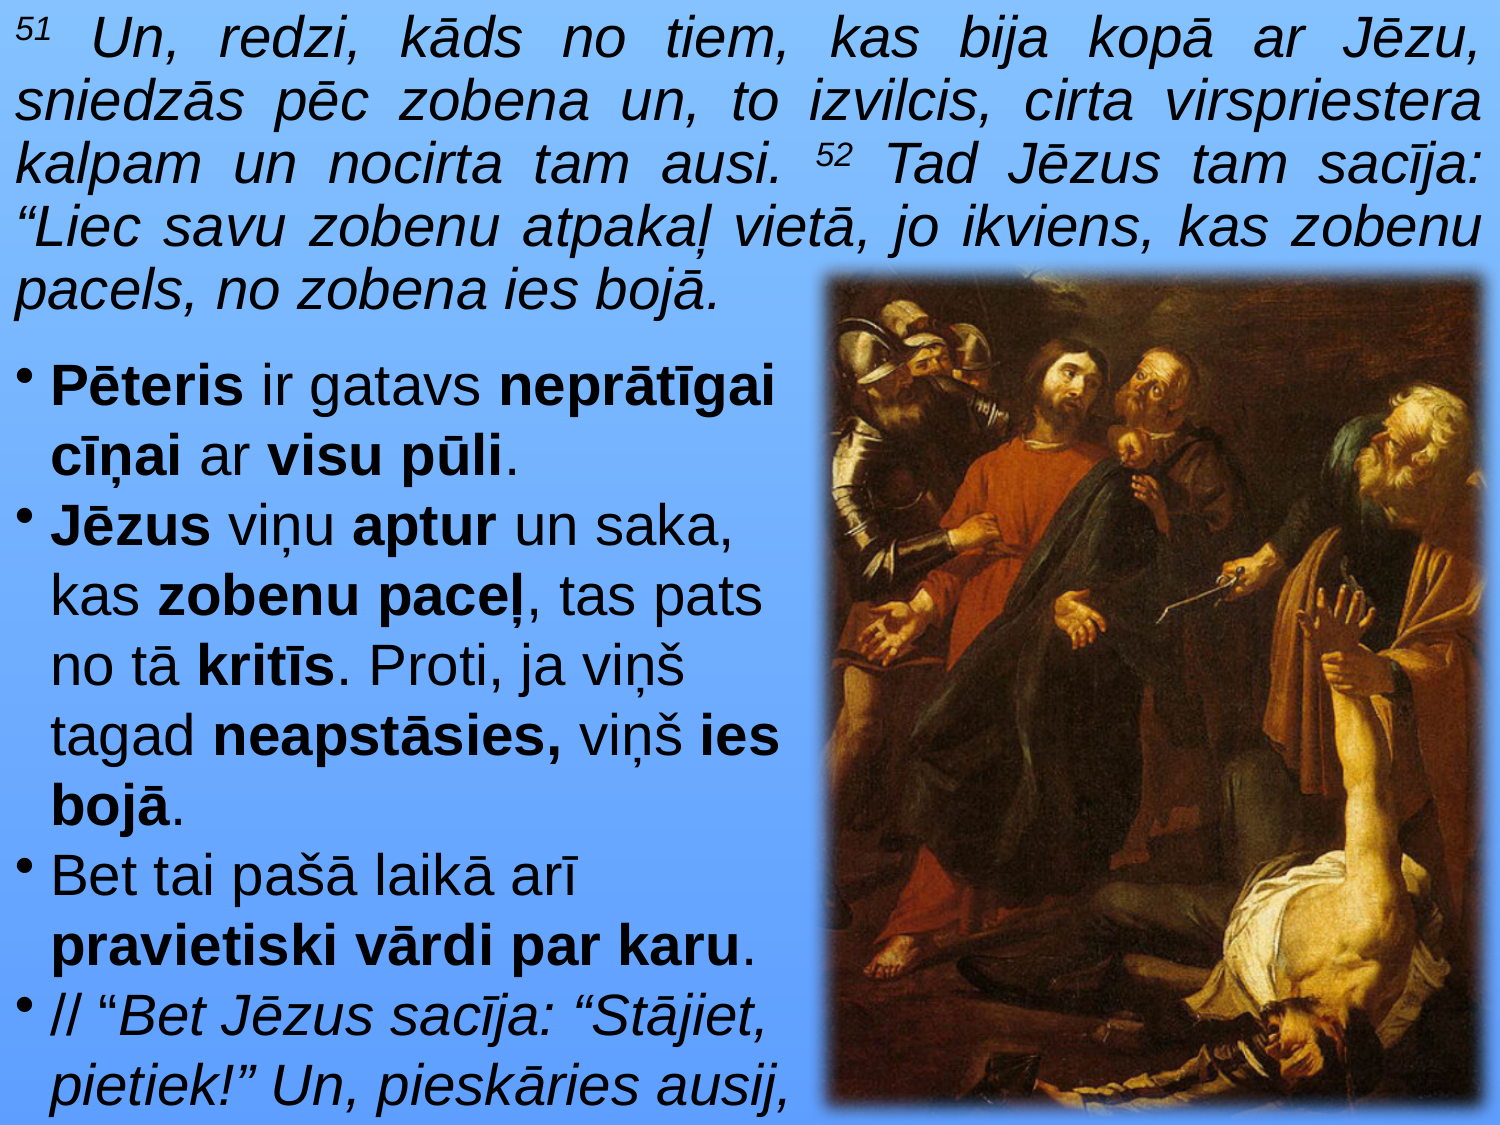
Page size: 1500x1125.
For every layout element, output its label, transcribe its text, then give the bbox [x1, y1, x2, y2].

list 51 Un, redzi, kāds no tiem, kas bija kopā ar Jēzu, sniedzās pēc zobena un, to izvilcis, cirta virspriestera kalpam un nocirta tam ausi. 52 Tad Jēzus tam sacīja: “Liec savu zobenu atpakaļ vietā, jo ikviens, kas zobenu pacels, no zobena ies bojā. [0, 0, 1500, 178]
text_box Pēteris ir gatavs neprātīgai cīņai ar visu pūli. Jēzus viņu aptur un saka, kas zobenu paceļ, tas pats no tā kritīs. Proti, ja viņš tagad neapstāsies, viņš ies bojā. Bet tai pašā laikā arī pravietiski vārdi par karu. // “Bet Jēzus sacīja: “Stājiet, pietiek!” Un, pieskāries ausij, viņš to dziedināja.” (Lk.22:51) [0, 339, 803, 1125]
picture [808, 257, 1500, 1125]
